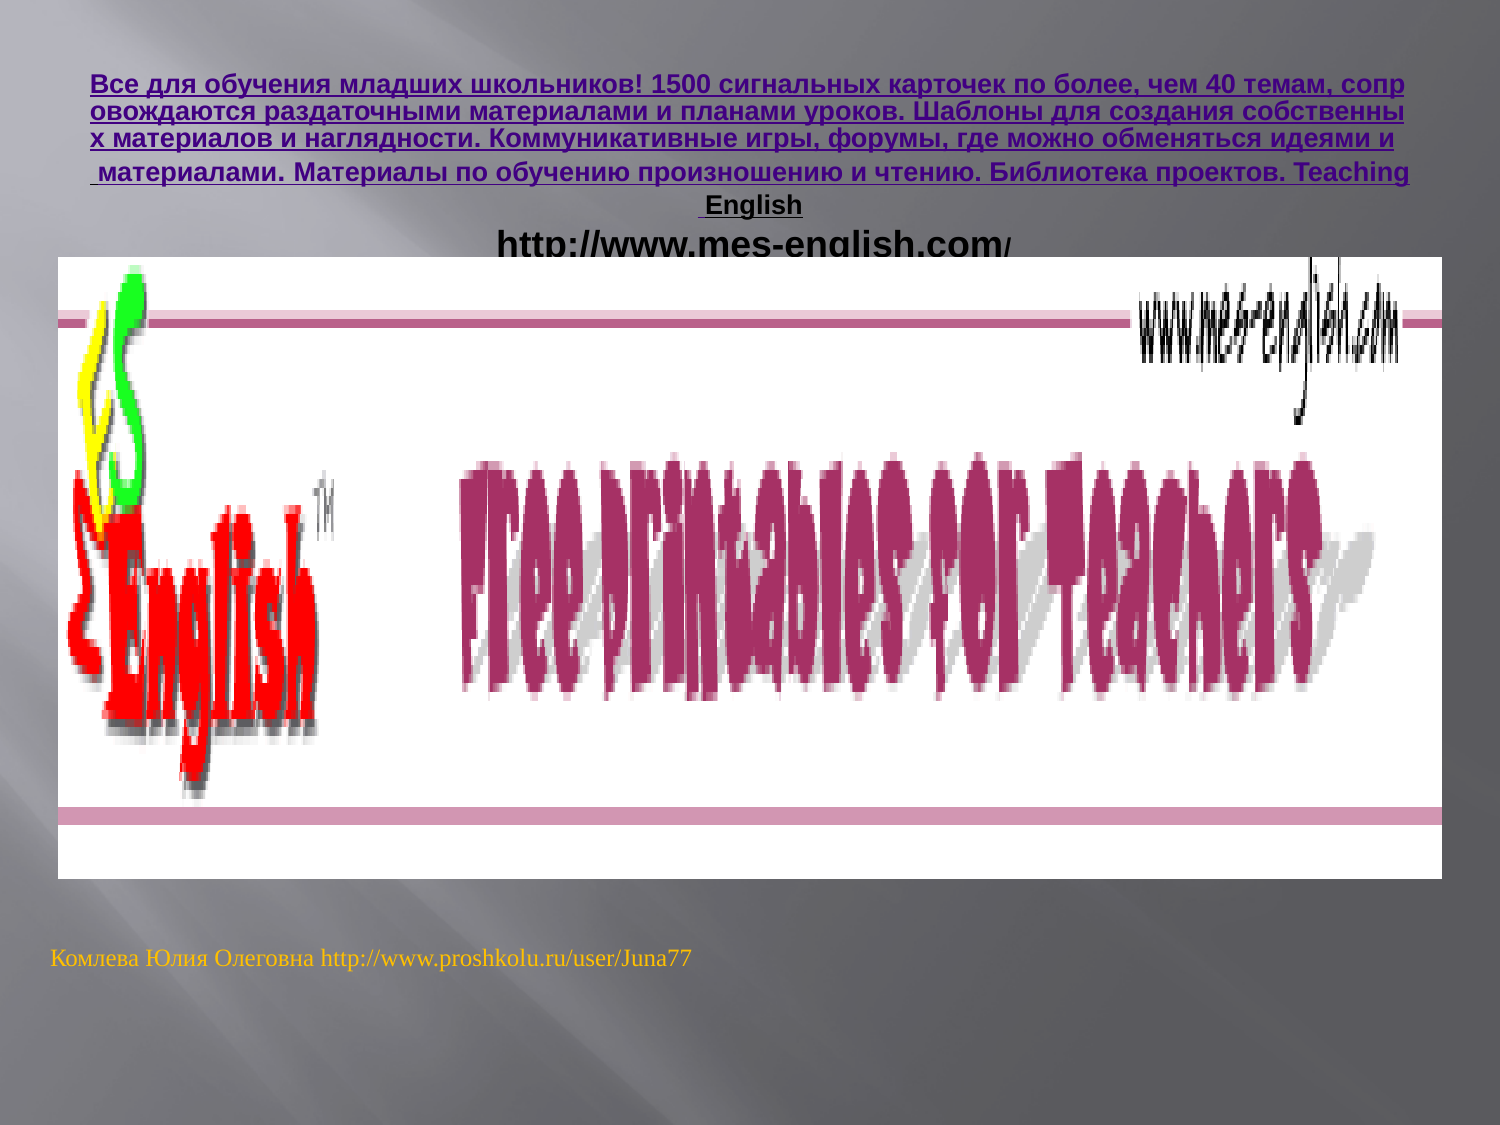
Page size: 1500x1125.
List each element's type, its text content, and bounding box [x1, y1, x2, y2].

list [58, 257, 1442, 880]
text_box Комлева Юлия Олеговна http://www.proshkolu.ru/user/Juna77 [35, 933, 1125, 979]
title Все для обучения младших школьников! 1500 сигнальных карточек по более, чем 40 темам, сопровождаются раздаточными материалами и планами уроков. Шаблоны для создания собственных материалов и наглядности. Коммуникативные игры, форумы, где можно обменяться идеями и материалами. Материалы по обучению произношению и чтению. Библиотека проектов. Teaching English http://www.mes-english.com/ [75, 45, 1425, 233]
